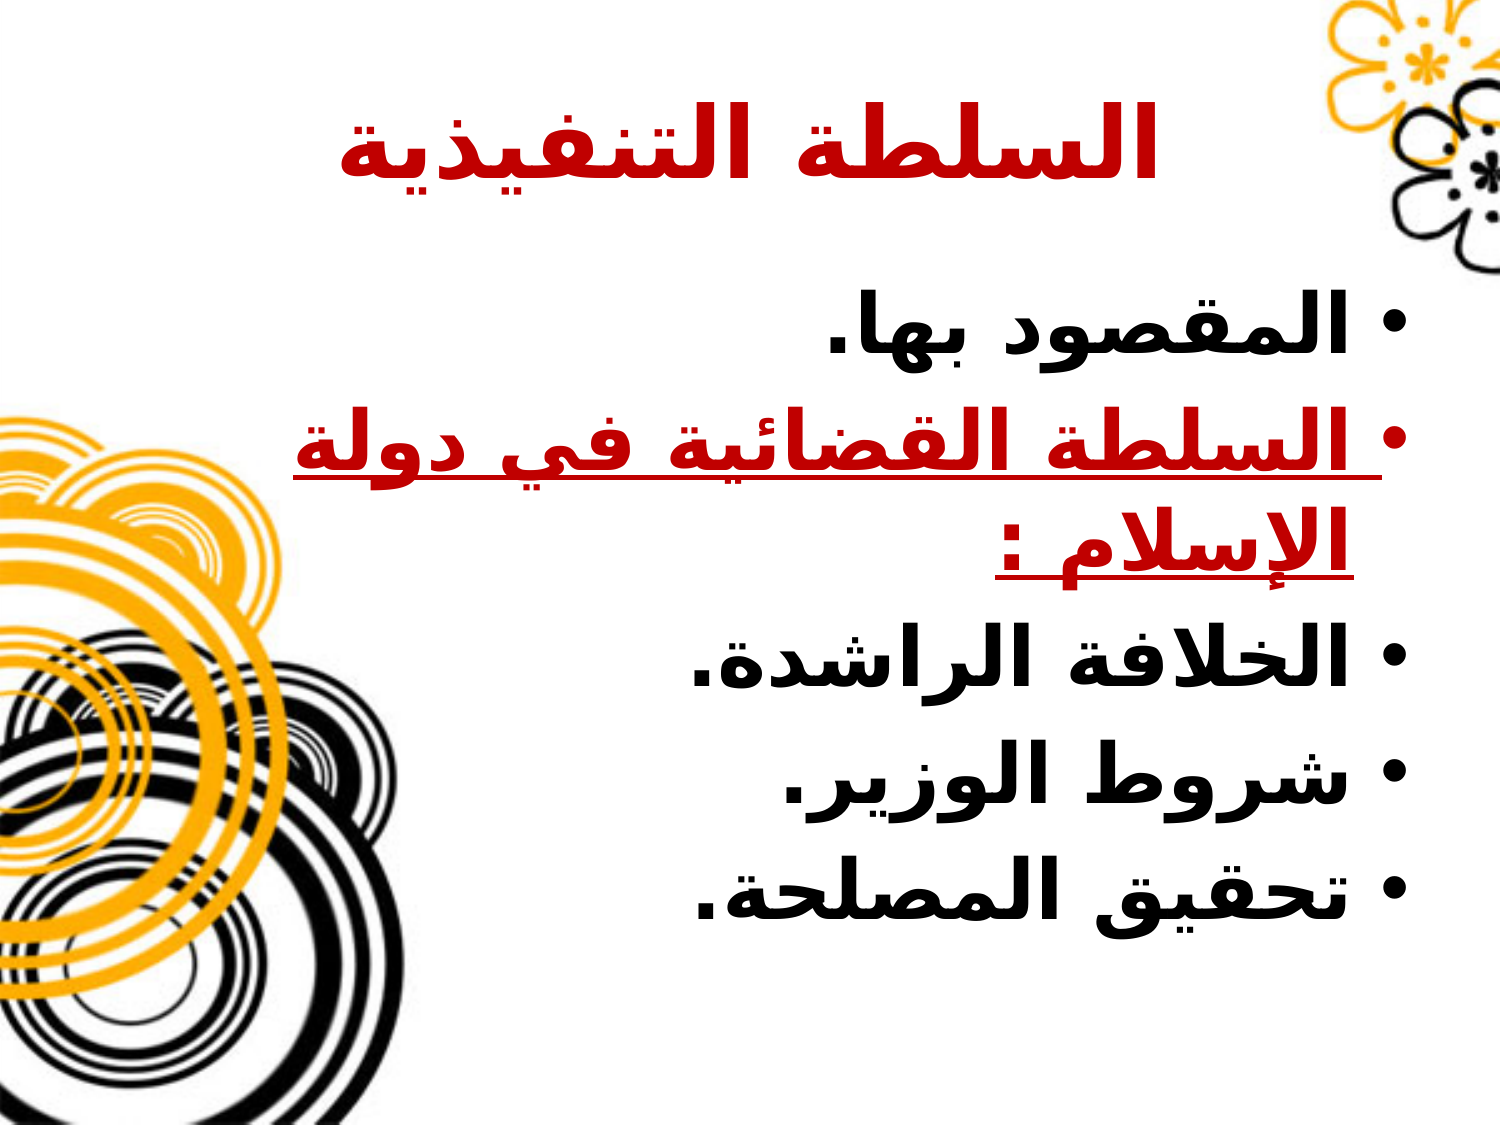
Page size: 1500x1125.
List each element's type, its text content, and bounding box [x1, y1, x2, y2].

picture [0, 0, 1500, 1125]
list المقصود بها. السلطة القضائية في دولة الإسلام : الخلافة الراشدة. شروط الوزير. تحقيق المصلحة. [75, 262, 1425, 1005]
title السلطة التنفيذية [75, 45, 1425, 233]
